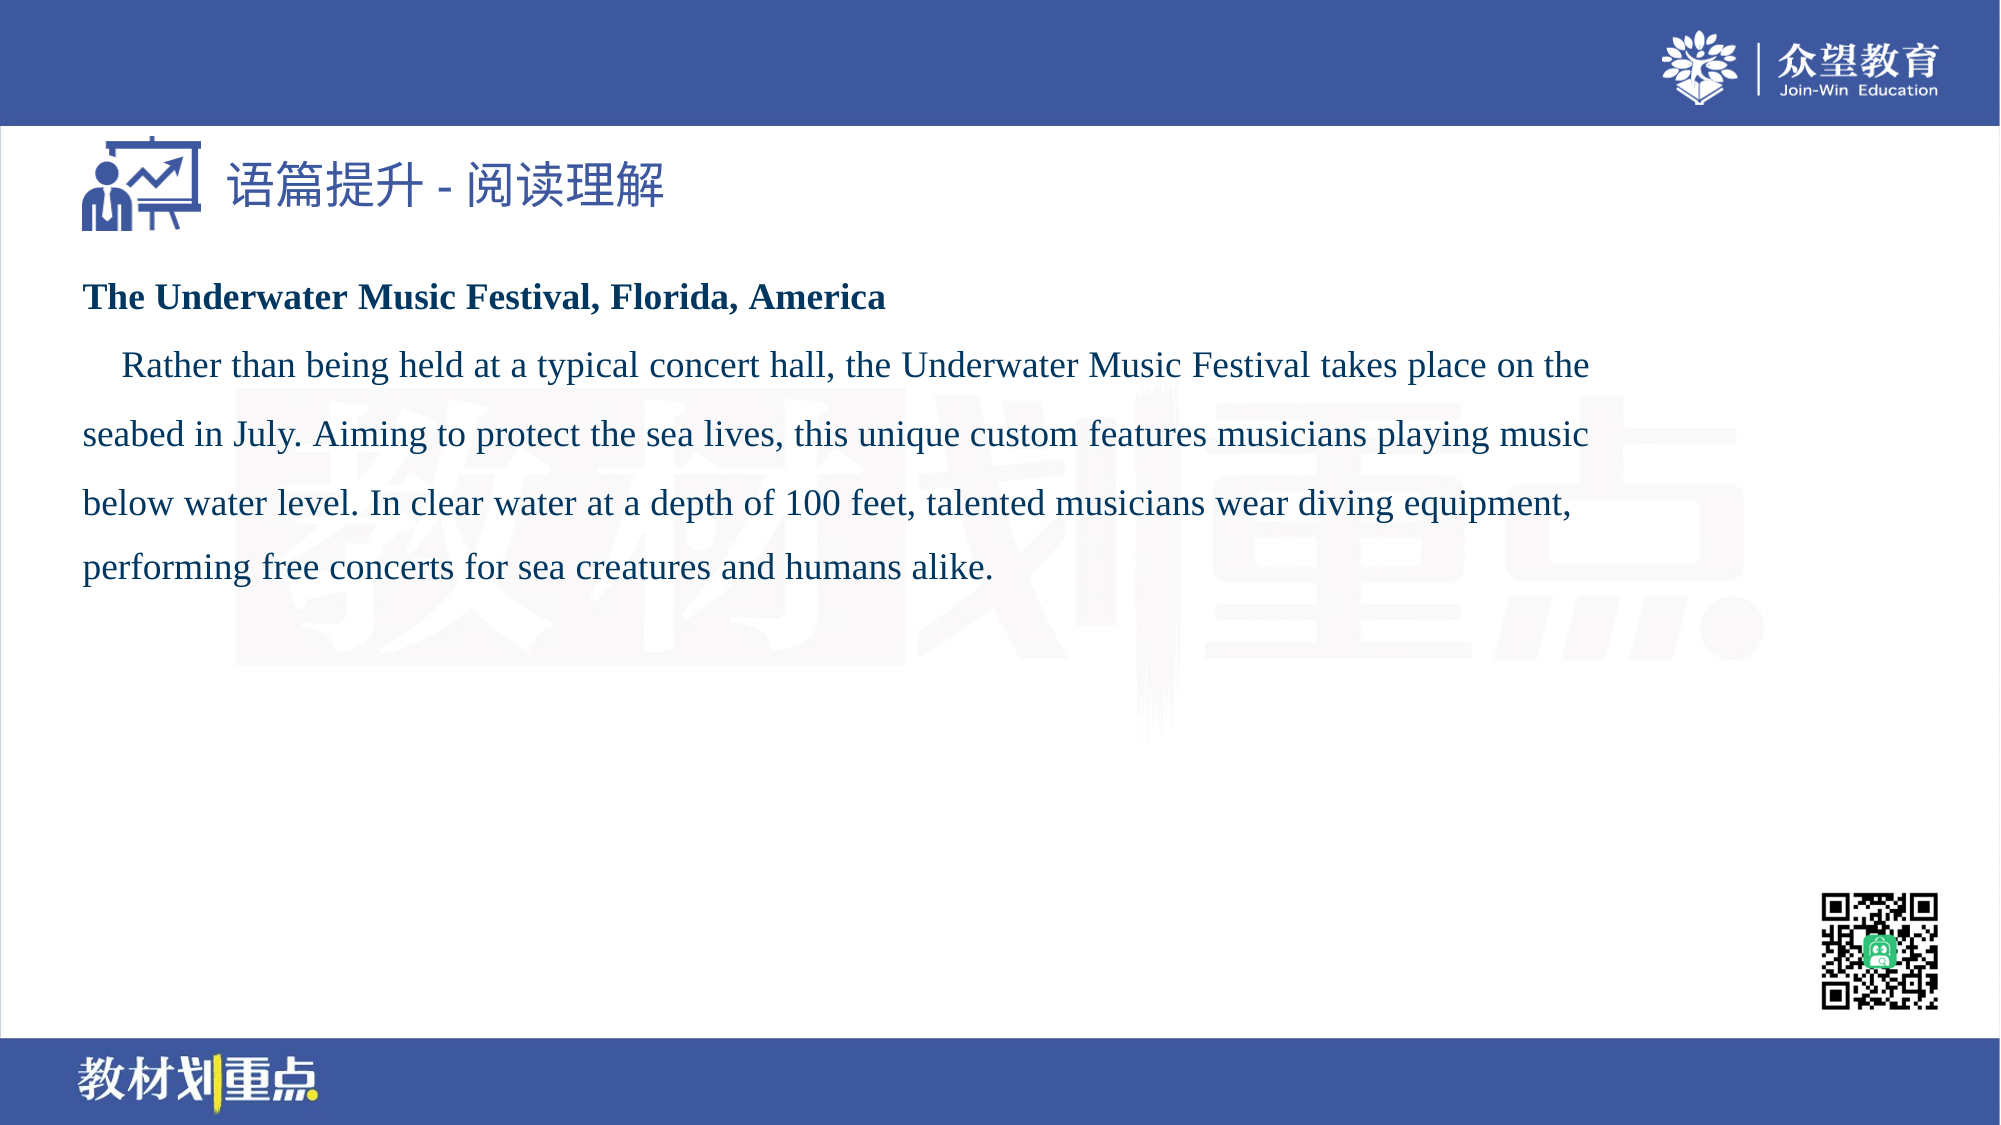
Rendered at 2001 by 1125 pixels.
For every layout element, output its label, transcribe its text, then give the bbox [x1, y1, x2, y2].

picture [0, 0, 2000, 1125]
text_box The Underwater Music Festival, Florida, America Rather than being held at a typical concert hall, the Underwater Music Festival takes place on the seabed in July. Aiming to protect the sea lives, this unique custom features musicians playing music below water level. In clear water at a depth of 100 feet, talented musicians wear diving equipment, performing free concerts for sea creatures and humans alike. [82, 247, 1817, 581]
